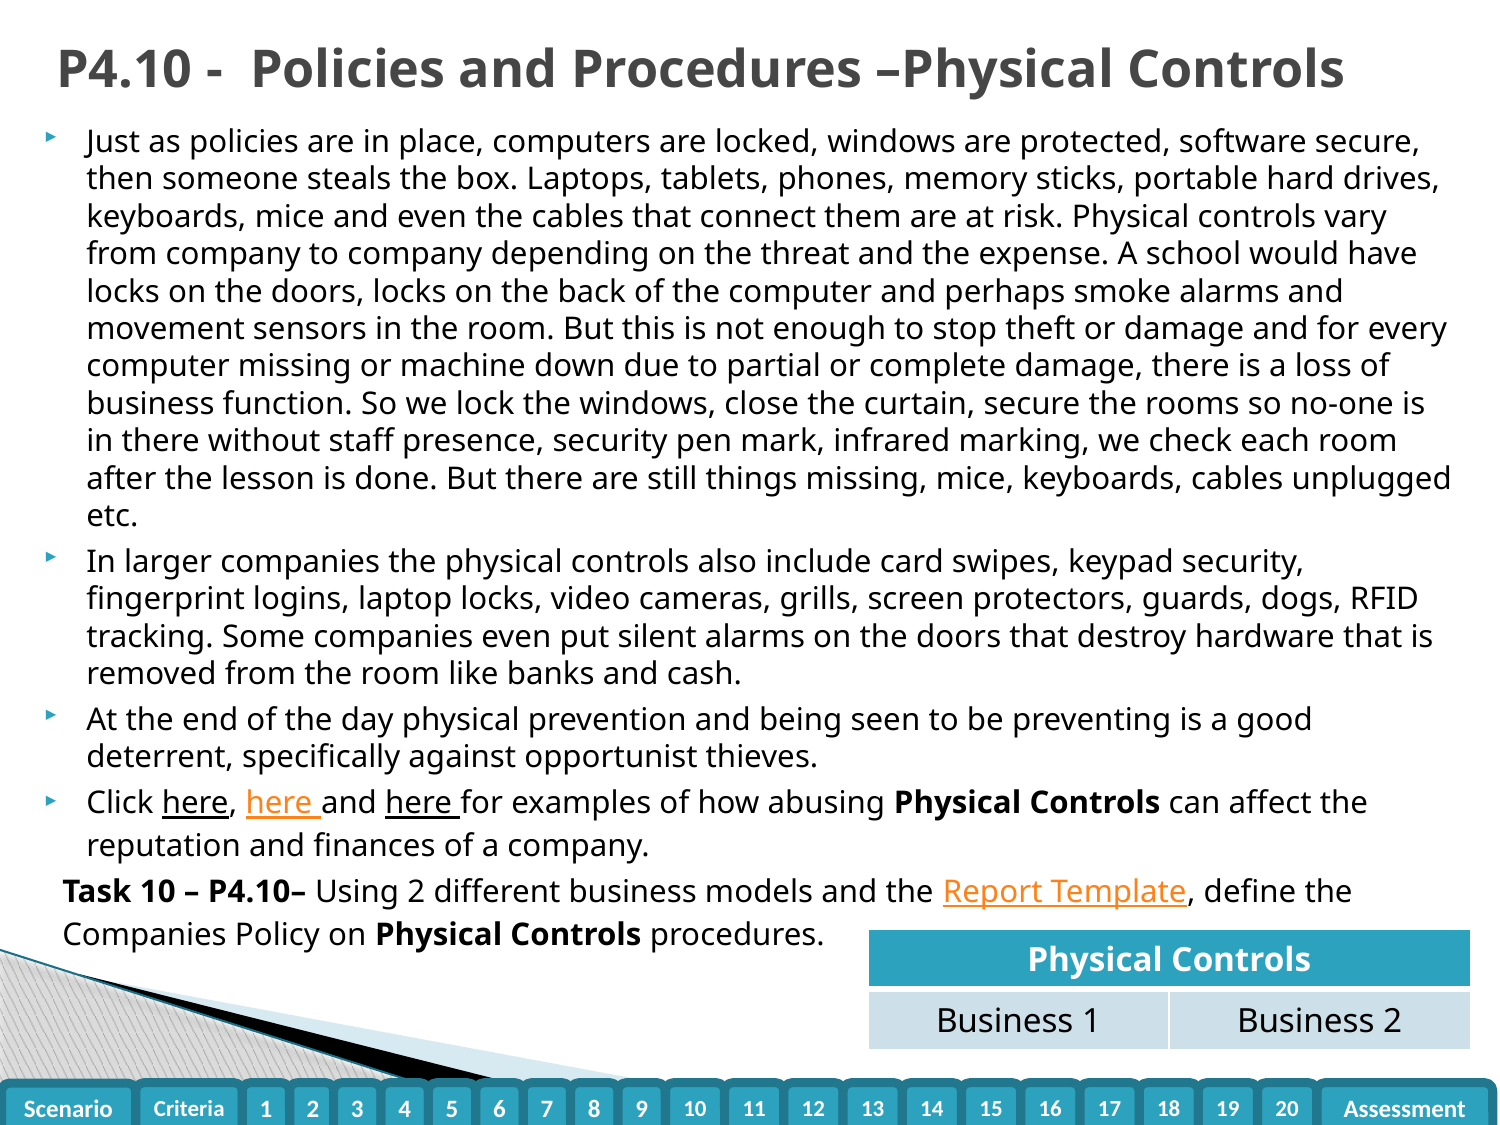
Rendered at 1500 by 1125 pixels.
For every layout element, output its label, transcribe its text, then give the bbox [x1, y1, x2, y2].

table_cell Business 2 [1170, 992, 1470, 1049]
list Just as policies are in place, computers are locked, windows are protected, software secure, then someone steals the box. Laptops, tablets, phones, memory sticks, portable hard drives, keyboards, mice and even the cables that connect them are at risk. Physical controls vary from company to company depending on the threat and the expense. A school would have locks on the doors, locks on the back of the computer and perhaps smoke alarms and movement sensors in the room. But this is not enough to stop theft or damage and for every computer missing or machine down due to partial or complete damage, there is a loss of business function. So we lock the windows, close the curtain, secure the rooms so no-one is in there without staff presence, security pen mark, infrared marking, we check each room after the lesson is done. But there are still things missing, mice, keyboards, cables unplugged etc. In larger companies the physical controls also include card swipes, keypad security, fingerprint logins, laptop locks, video cameras, grills, screen protectors, guards, dogs, RFID tracking. Some companies even put silent alarms on the doors that destroy hardware that is removed from the room like banks and cash. At the end of the day physical prevention and being seen to be preventing is a good deterrent, specifically against opportunist thieves. Click here, here and here for examples of how abusing Physical Controls can affect the reputation and finances of a company. Task 10 – P4.10– Using 2 different business models and the Report Template, define the Companies Policy on Physical Controls procedures. [29, 113, 1471, 905]
title P4.10 - Policies and Procedures –Physical Controls [41, 19, 1459, 114]
table_cell Business 1 [869, 992, 1168, 1049]
table_header Physical Controls [869, 930, 1470, 986]
